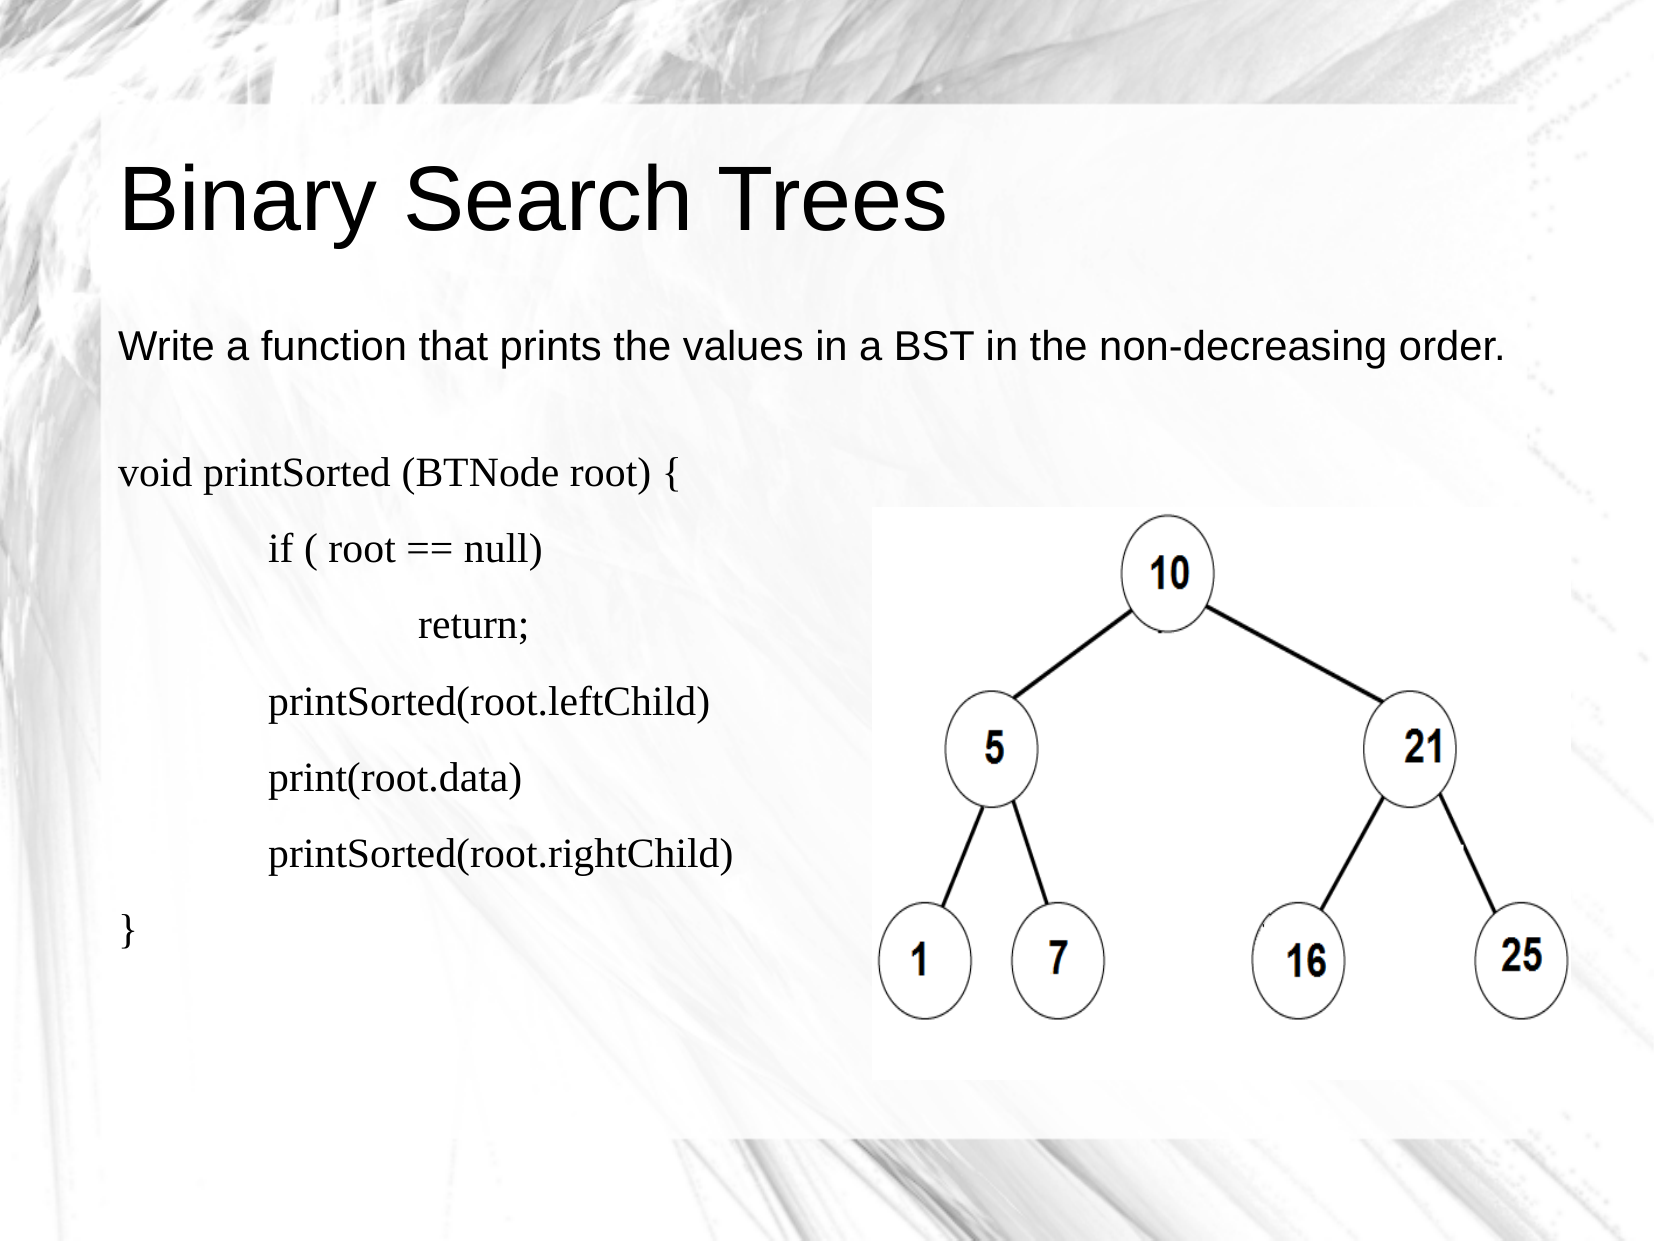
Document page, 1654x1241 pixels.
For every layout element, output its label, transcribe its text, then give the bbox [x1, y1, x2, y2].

picture [0, 0, 1654, 1241]
title Binary Search Trees [118, 93, 1506, 299]
list Write a function that prints the values in a BST in the non-decreasing order. void printSorted (BTNode root) { if ( root == null) return; printSorted(root.leftChild) print(root.data) printSorted(root.rightChild) } [118, 319, 1571, 1109]
